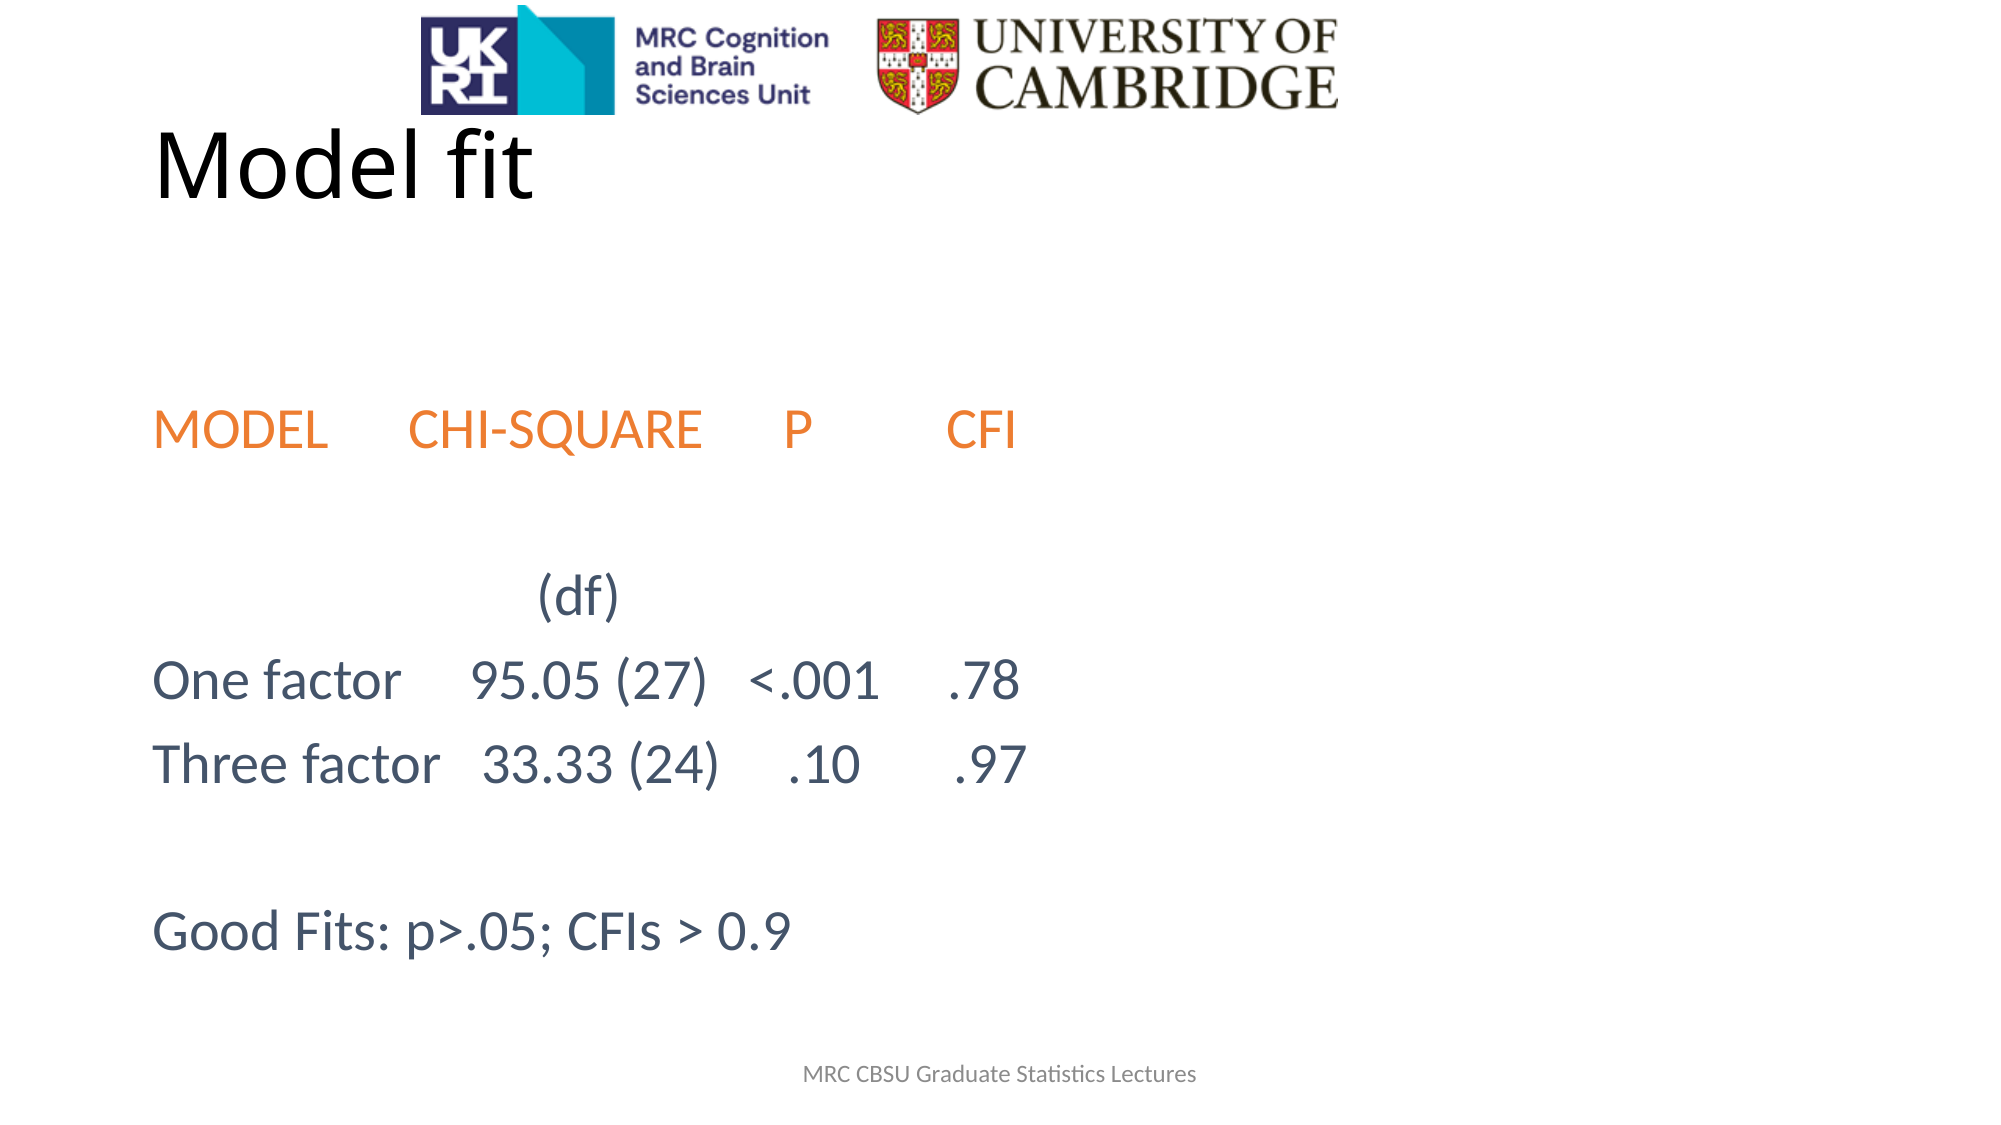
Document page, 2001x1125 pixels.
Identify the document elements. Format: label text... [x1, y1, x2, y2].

list MODEL CHI-SQUARE P CFI (df) One factor 95.05 (27) <.001 .78 Three factor 33.33 (24) .10 .97 Good Fits: p>.05; CFIs > 0.9 [137, 299, 1863, 1014]
title Model fit [137, 59, 1863, 278]
picture [421, 5, 1338, 59]
footer MRC CBSU Graduate Statistics Lectures [662, 1042, 1338, 1103]
